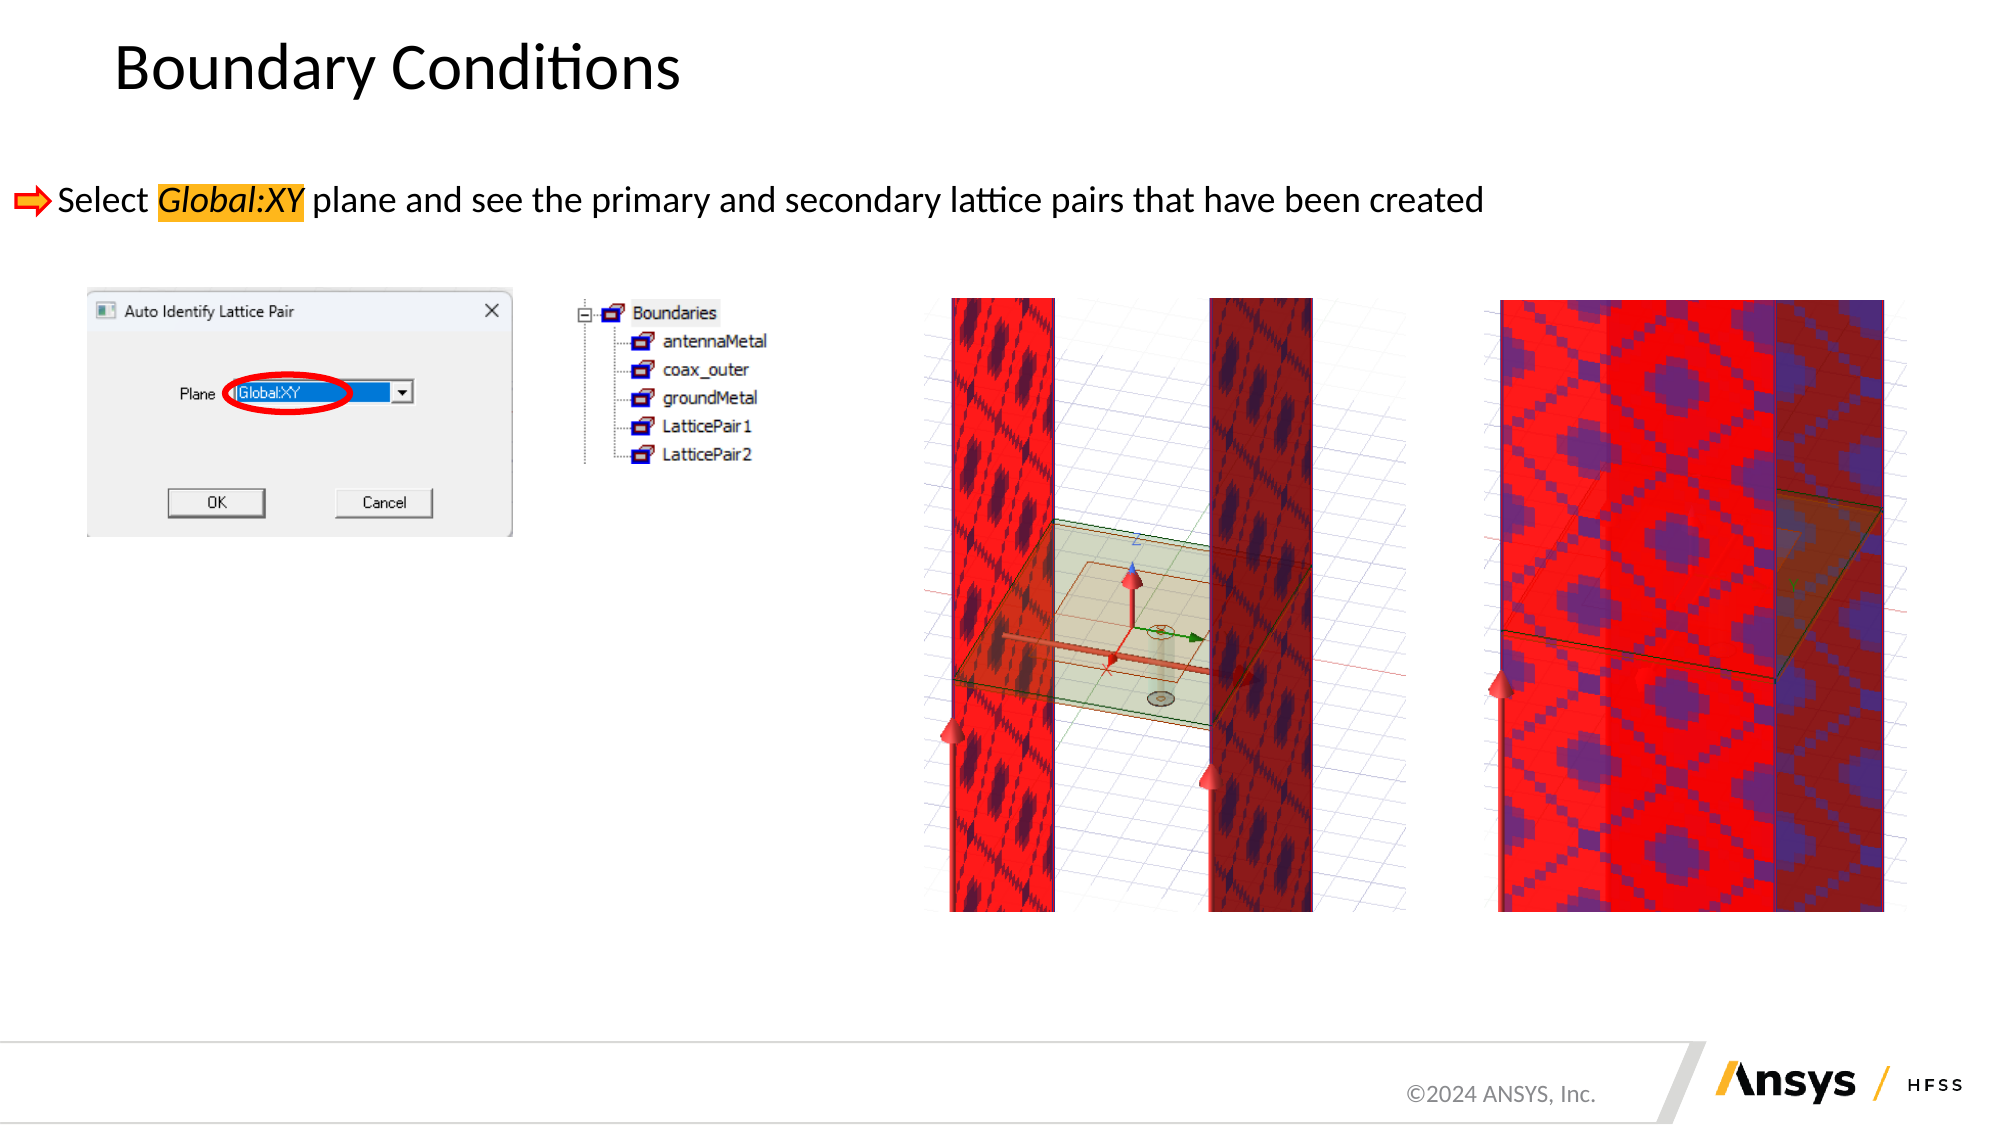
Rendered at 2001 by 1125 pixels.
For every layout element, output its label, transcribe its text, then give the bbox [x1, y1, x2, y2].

picture [0, 0, 2000, 1125]
text_box Select Global:XY plane and see the primary and secondary lattice pairs that have been created [49, 174, 1688, 269]
title Boundary Conditions [99, 24, 1900, 164]
text_box [15, 186, 52, 217]
